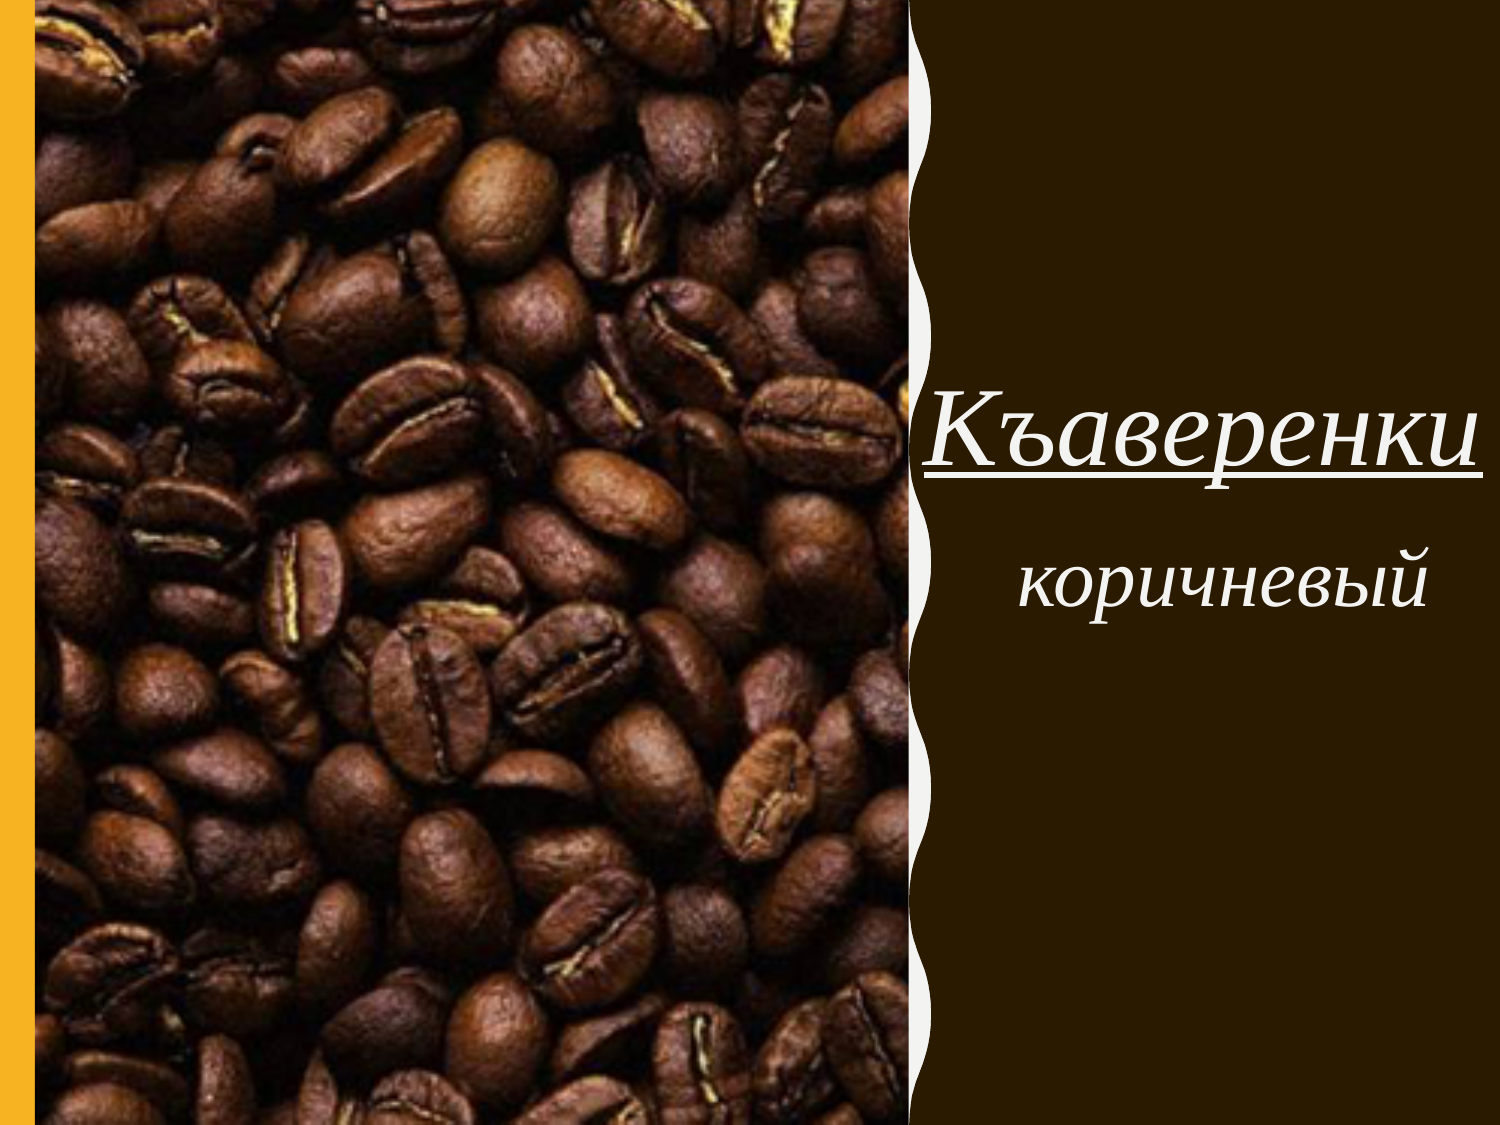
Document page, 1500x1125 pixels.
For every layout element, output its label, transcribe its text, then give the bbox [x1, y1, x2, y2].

picture [34, 0, 909, 1125]
list Къаверенки коричневый [909, 332, 1500, 707]
